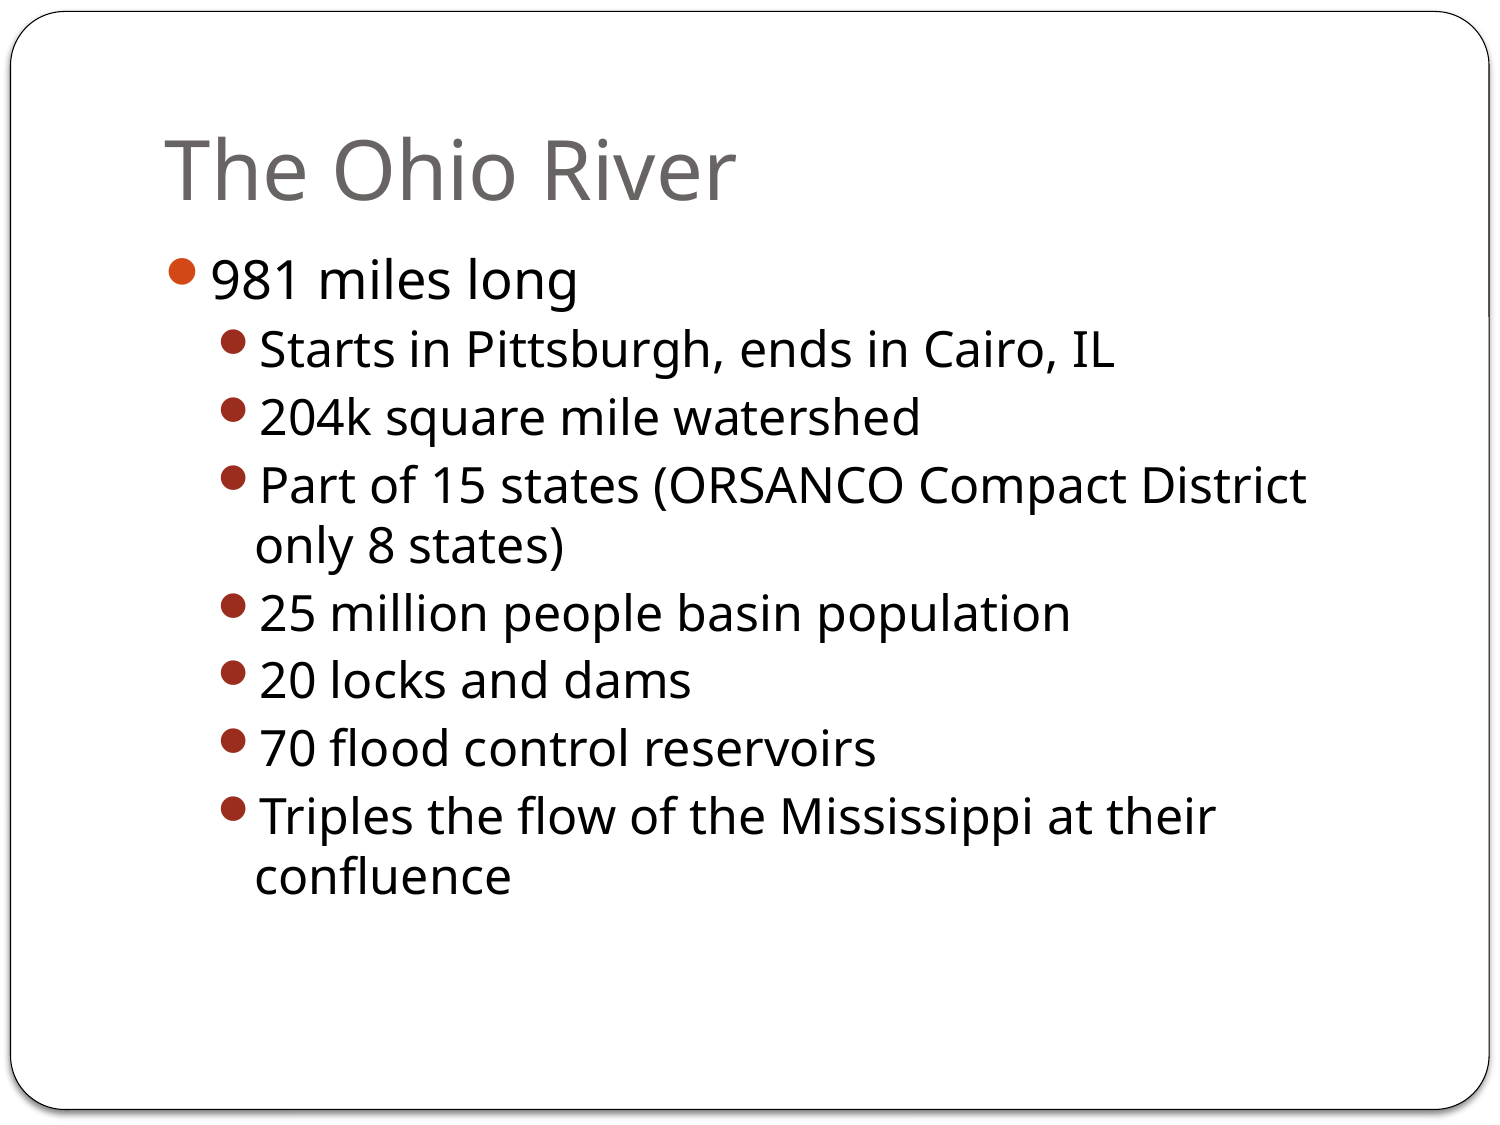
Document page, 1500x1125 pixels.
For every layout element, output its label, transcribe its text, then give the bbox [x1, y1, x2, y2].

list 981 miles long Starts in Pittsburgh, ends in Cairo, IL 204k square mile watershed Part of 15 states (ORSANCO Compact District only 8 states) 25 million people basin population 20 locks and dams 70 flood control reservoirs Triples the flow of the Mississippi at their confluence [150, 237, 1425, 988]
title The Ohio River [150, 45, 1425, 233]
